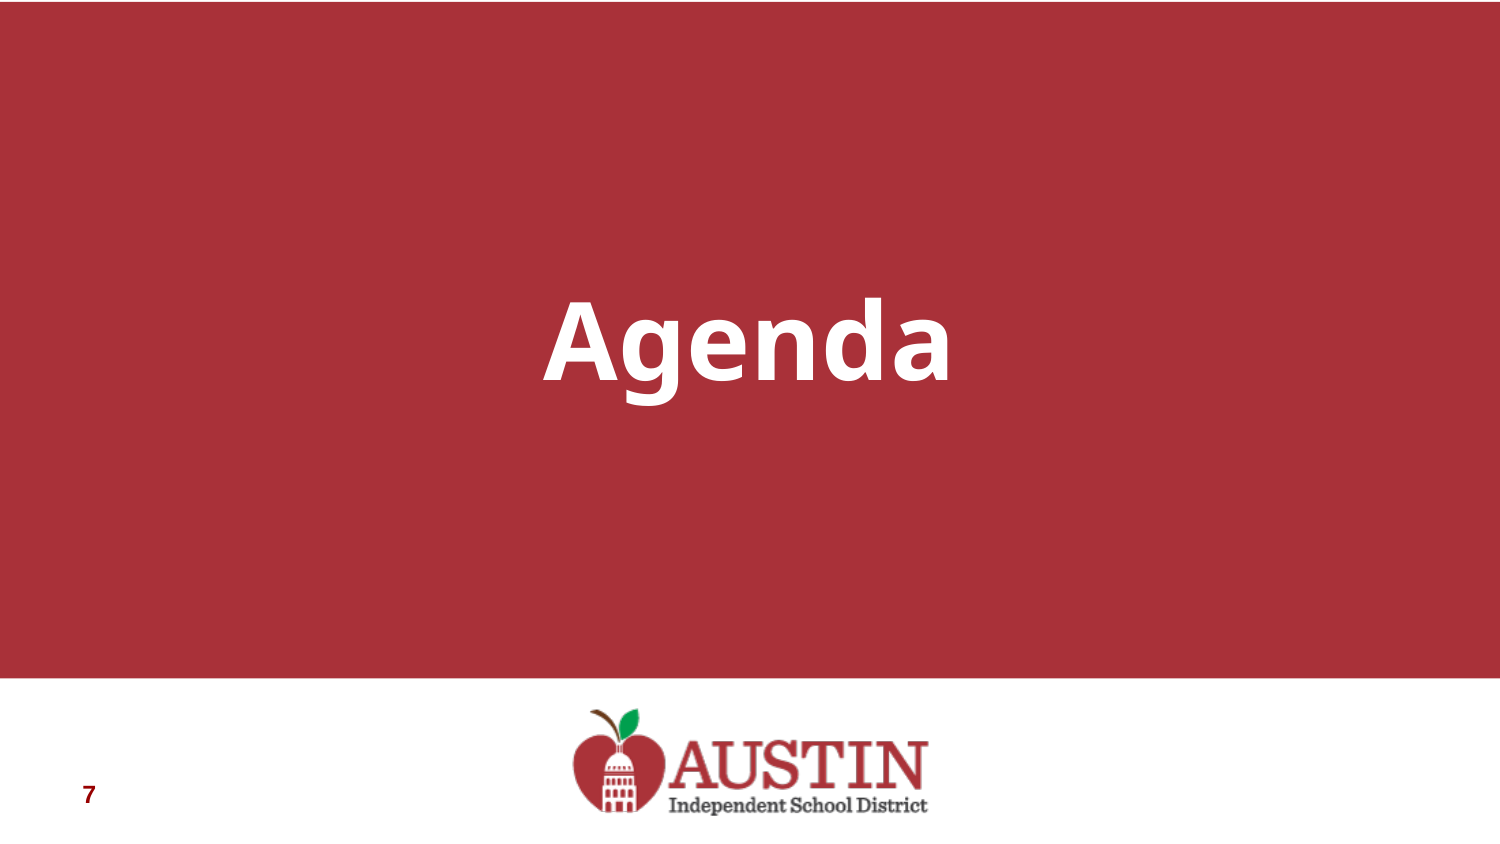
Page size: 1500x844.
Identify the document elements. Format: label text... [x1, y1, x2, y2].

text_box [0, 1, 1500, 679]
picture [565, 692, 934, 831]
title Agenda [51, 29, 1449, 644]
slide_number 7 [21, 761, 112, 827]
